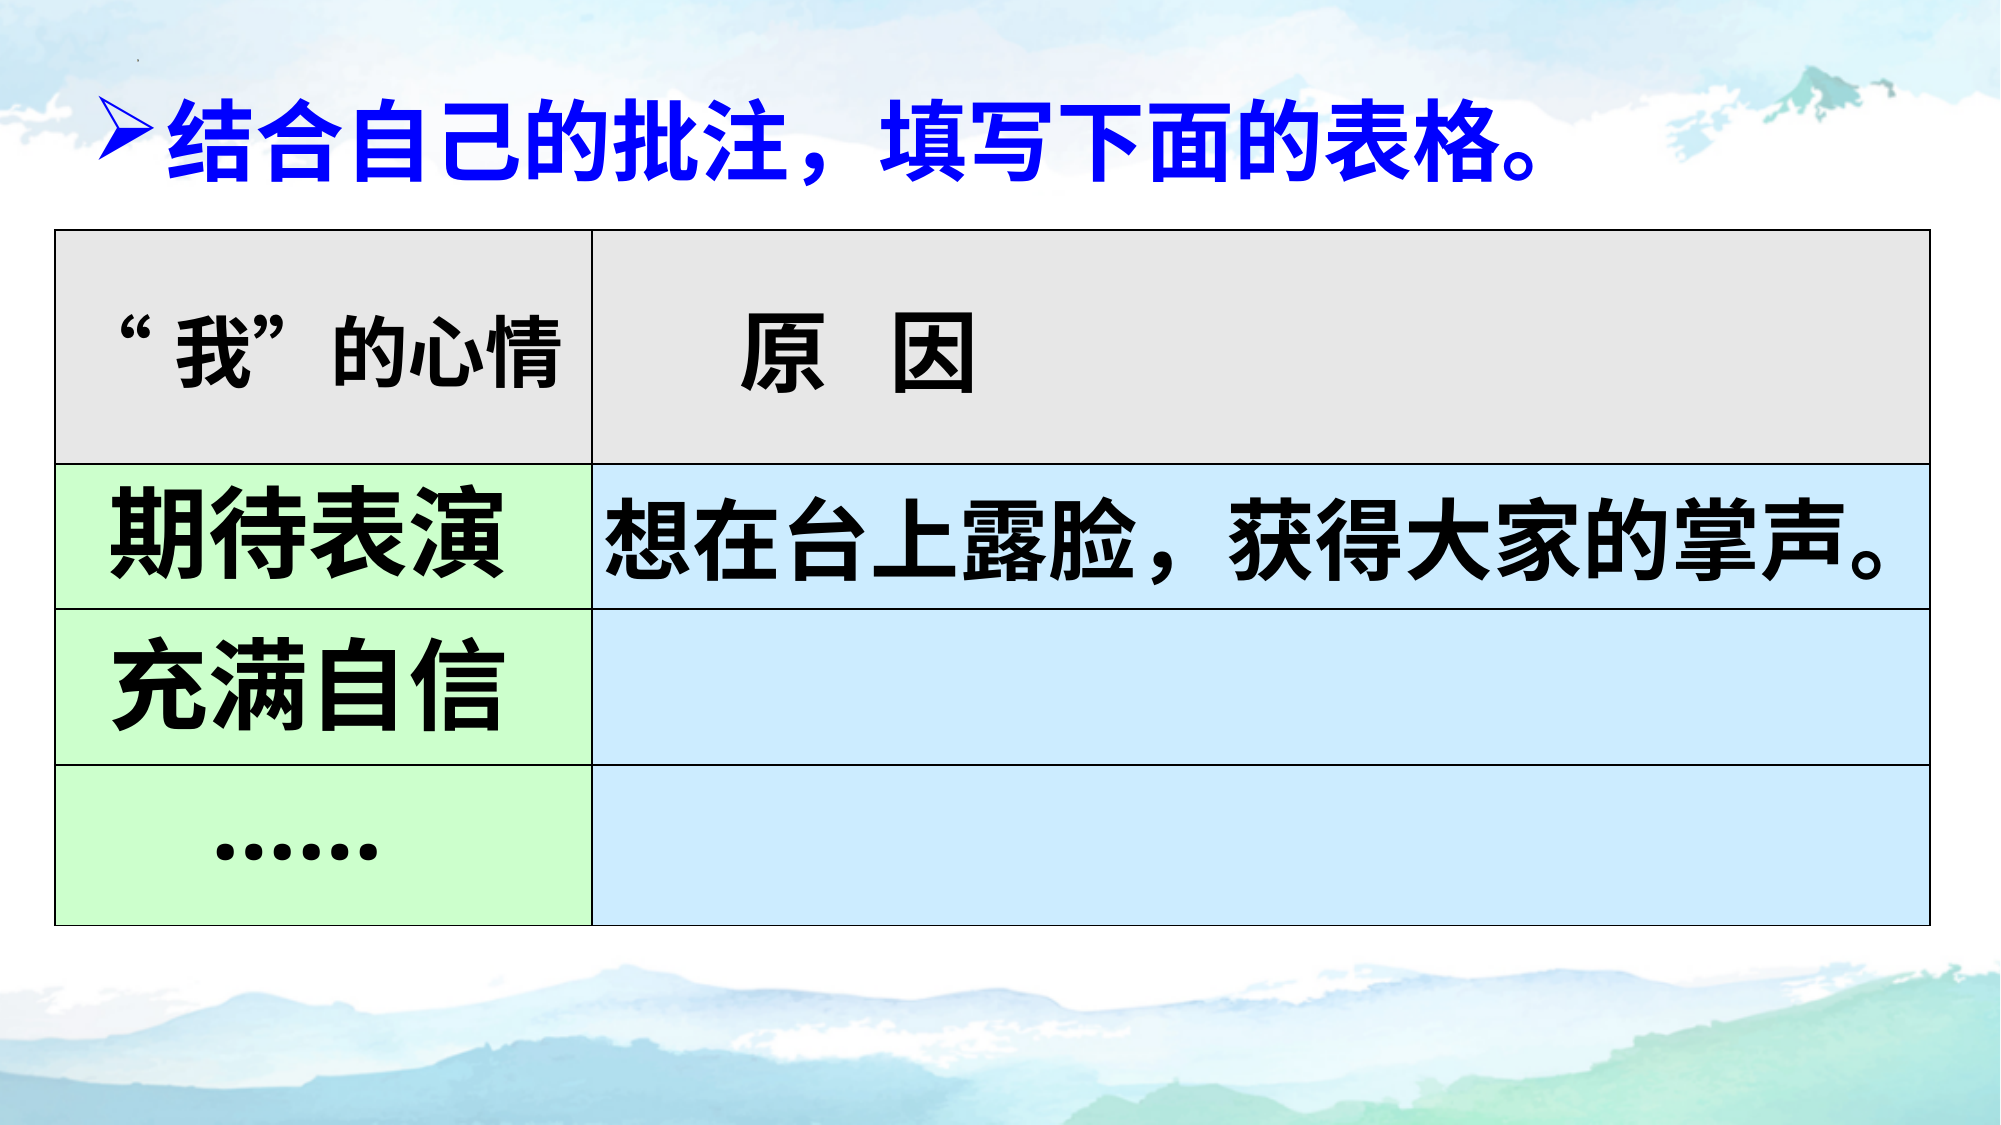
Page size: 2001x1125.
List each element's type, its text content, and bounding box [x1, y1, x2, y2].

text_box 期待表演 [94, 462, 590, 598]
table_cell [593, 465, 1929, 477]
table_header 原 因 [593, 231, 1929, 463]
table_cell [56, 465, 591, 608]
text_box 充满自信 [94, 615, 590, 751]
text_box 想在台上露脸，获得大家的掌声。 [589, 477, 1973, 599]
table_cell [593, 610, 1929, 764]
text_box …… [196, 751, 658, 887]
picture [0, 0, 2001, 1125]
table_cell [56, 610, 591, 764]
text_box 结合自己的批注，填写下面的表格。 [77, 68, 1889, 201]
table_cell [56, 766, 591, 925]
table_header “我”的心情 [56, 231, 591, 463]
table_cell [593, 599, 1929, 608]
table_cell [593, 766, 1929, 925]
